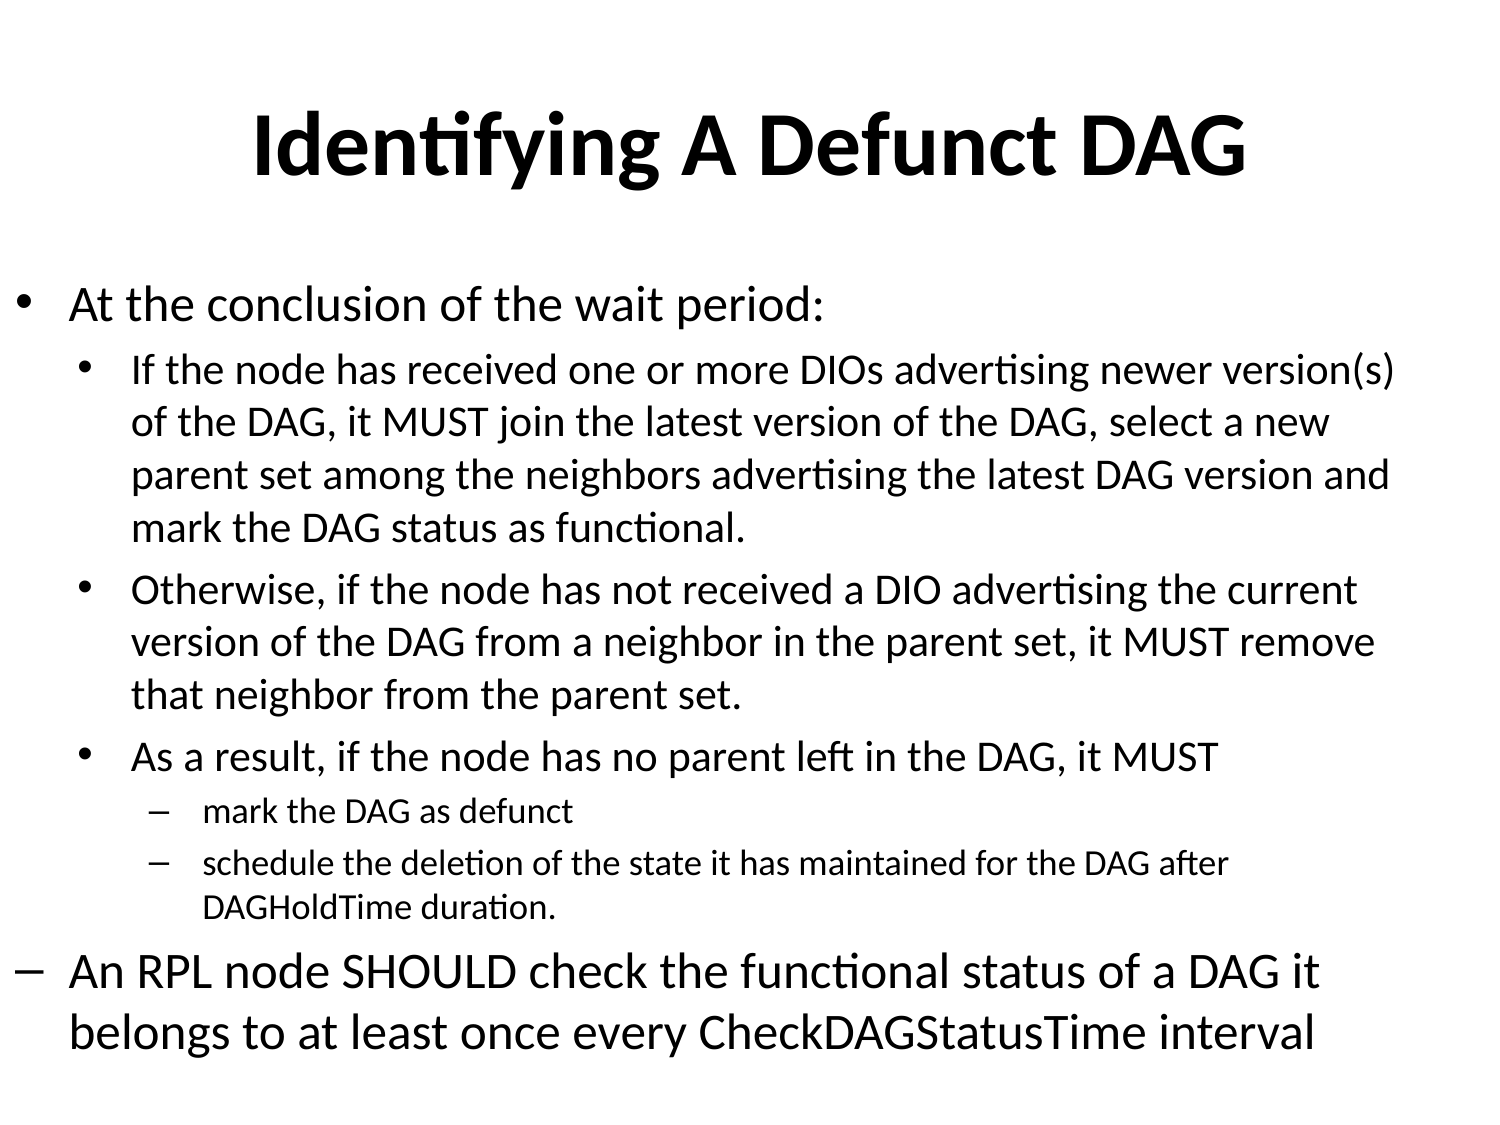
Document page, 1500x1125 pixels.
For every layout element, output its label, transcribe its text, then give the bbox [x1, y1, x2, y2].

list At the conclusion of the wait period: If the node has received one or more DIOs advertising newer version(s) of the DAG, it MUST join the latest version of the DAG, select a new parent set among the neighbors advertising the latest DAG version and mark the DAG status as functional. Otherwise, if the node has not received a DIO advertising the current version of the DAG from a neighbor in the parent set, it MUST remove that neighbor from the parent set. As a result, if the node has no parent left in the DAG, it MUST mark the DAG as defunct schedule the deletion of the state it has maintained for the DAG after DAGHoldTime duration. An RPL node SHOULD check the functional status of a DAG it belongs to at least once every CheckDAGStatusTime interval [0, 262, 1425, 1075]
title Identifying A Defunct DAG [75, 45, 1425, 233]
